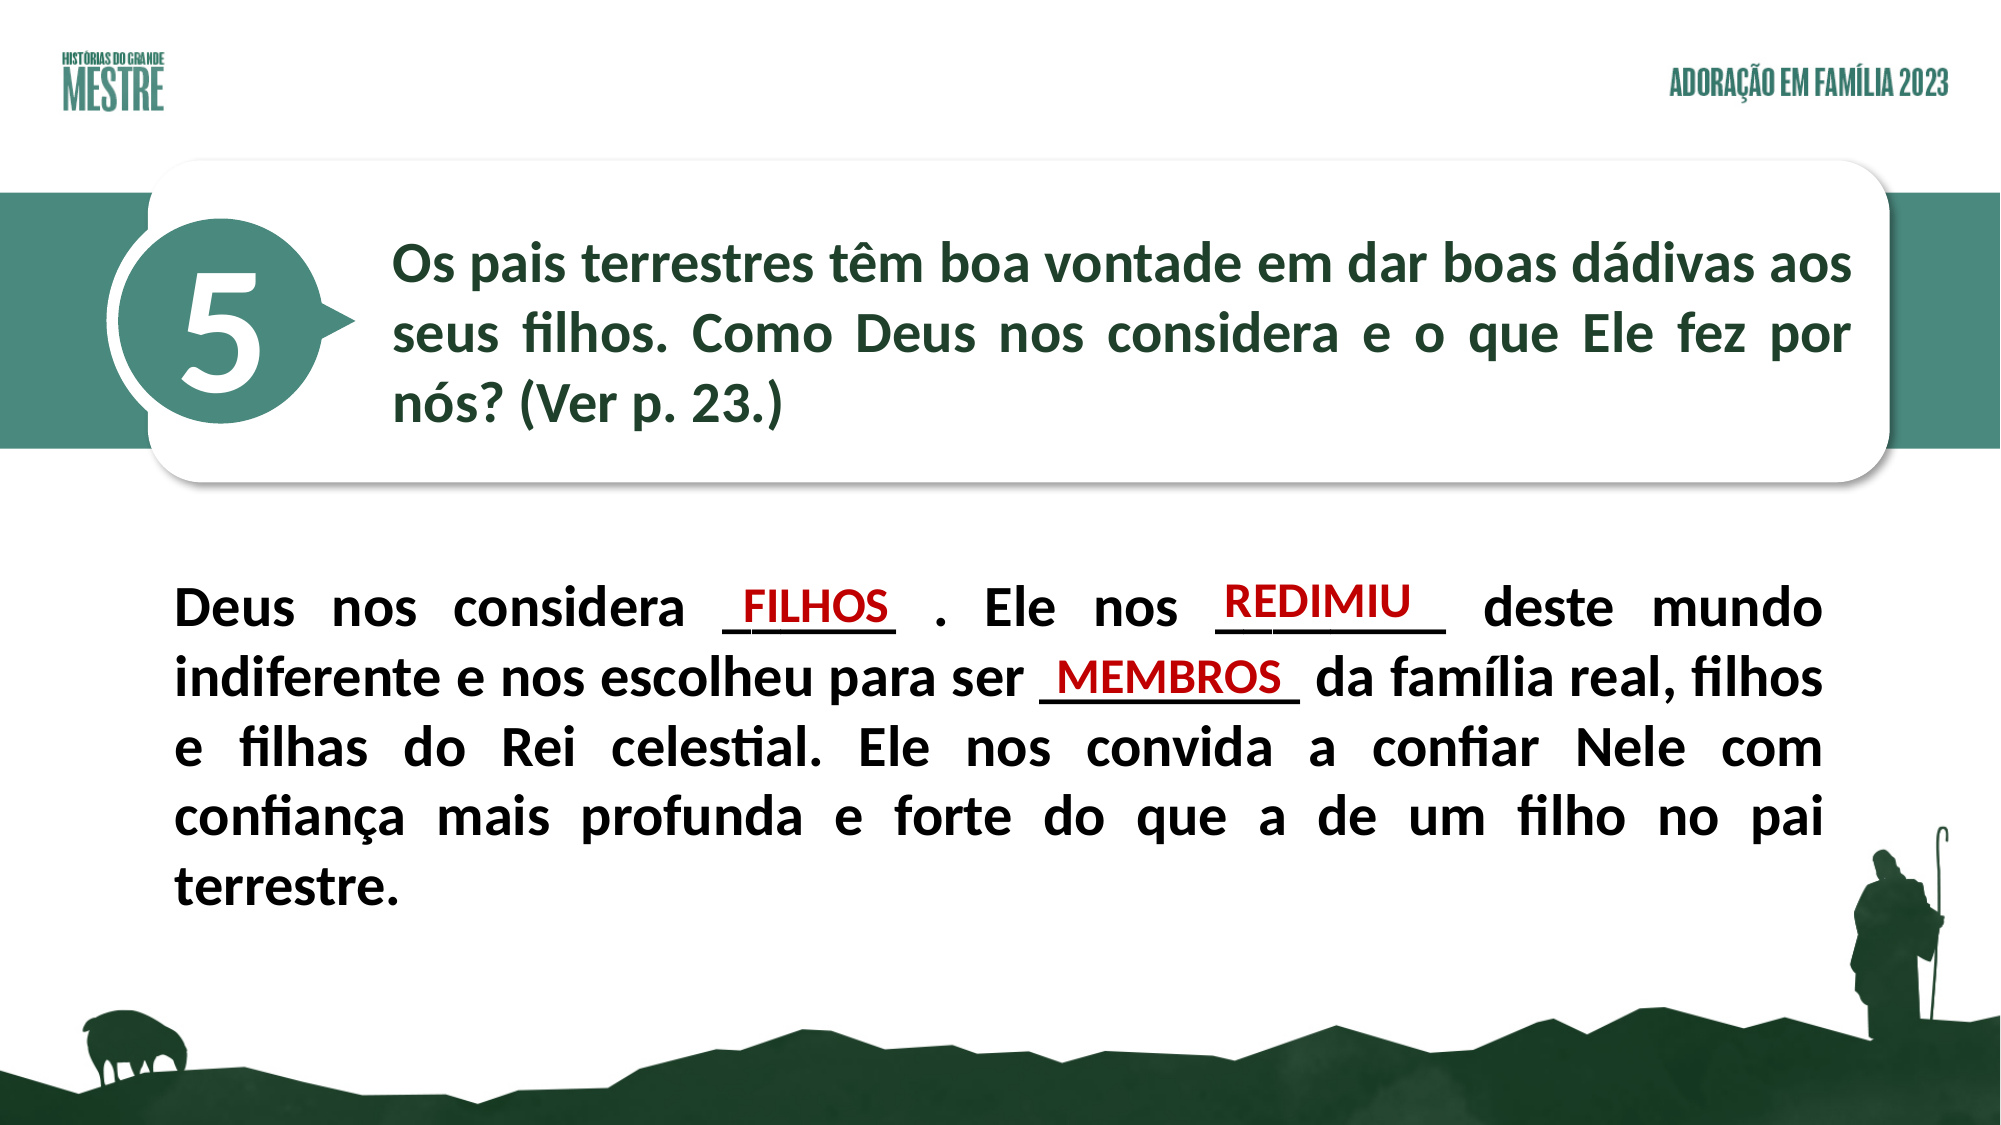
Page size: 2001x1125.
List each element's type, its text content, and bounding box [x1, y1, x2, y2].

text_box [0, 160, 2000, 483]
text_box MEMBROS [1042, 635, 1306, 711]
text_box REDIMIU [1210, 560, 1449, 635]
text_box Deus nos considera ______ . Ele nos ________ deste mundo indiferente e nos escolheu para ser _________ da família real, filhos e filhas do Rei celestial. Ele nos convida a confiar Nele com confiança mais profunda e forte do que a de um filho no pai terrestre. [160, 560, 1840, 925]
text_box FILHOS [728, 565, 911, 641]
picture [0, 0, 2001, 1125]
